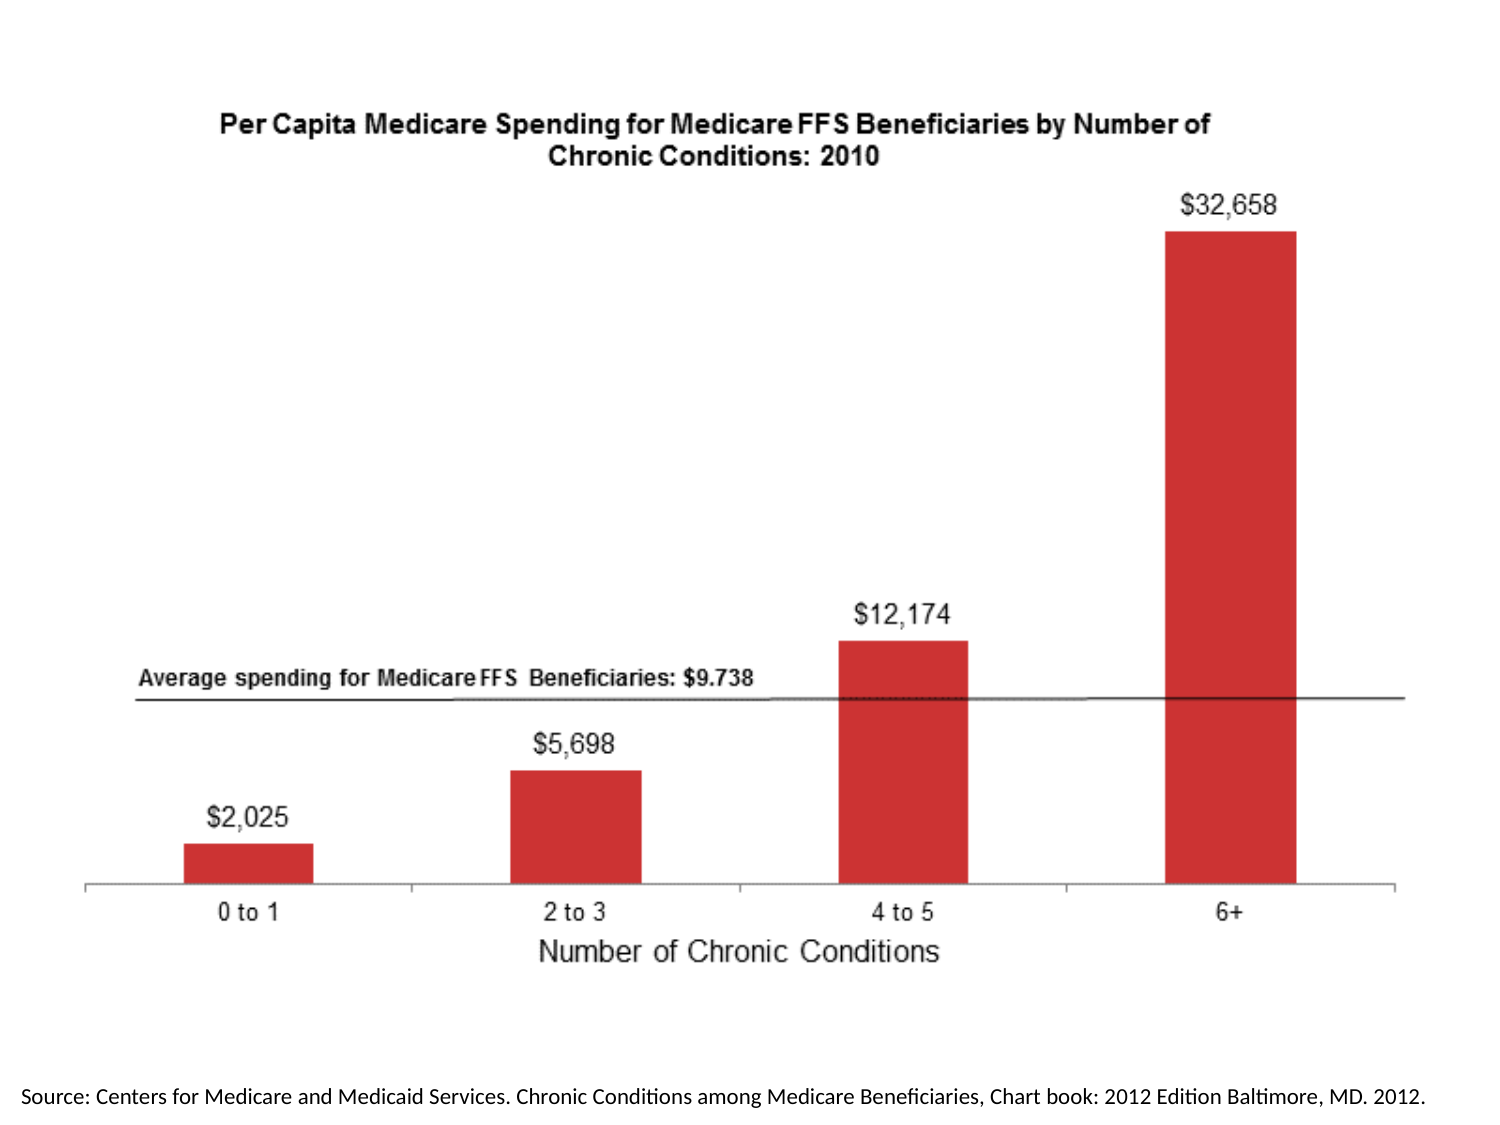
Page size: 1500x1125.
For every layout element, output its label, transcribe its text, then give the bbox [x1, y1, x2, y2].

footer Source: Centers for Medicare and Medicaid Services. Chronic Conditions among Medicare Beneficiaries, Chart book: 2012 Edition Baltimore, MD. 2012. [0, 1065, 1450, 1125]
picture [68, 74, 1432, 1000]
